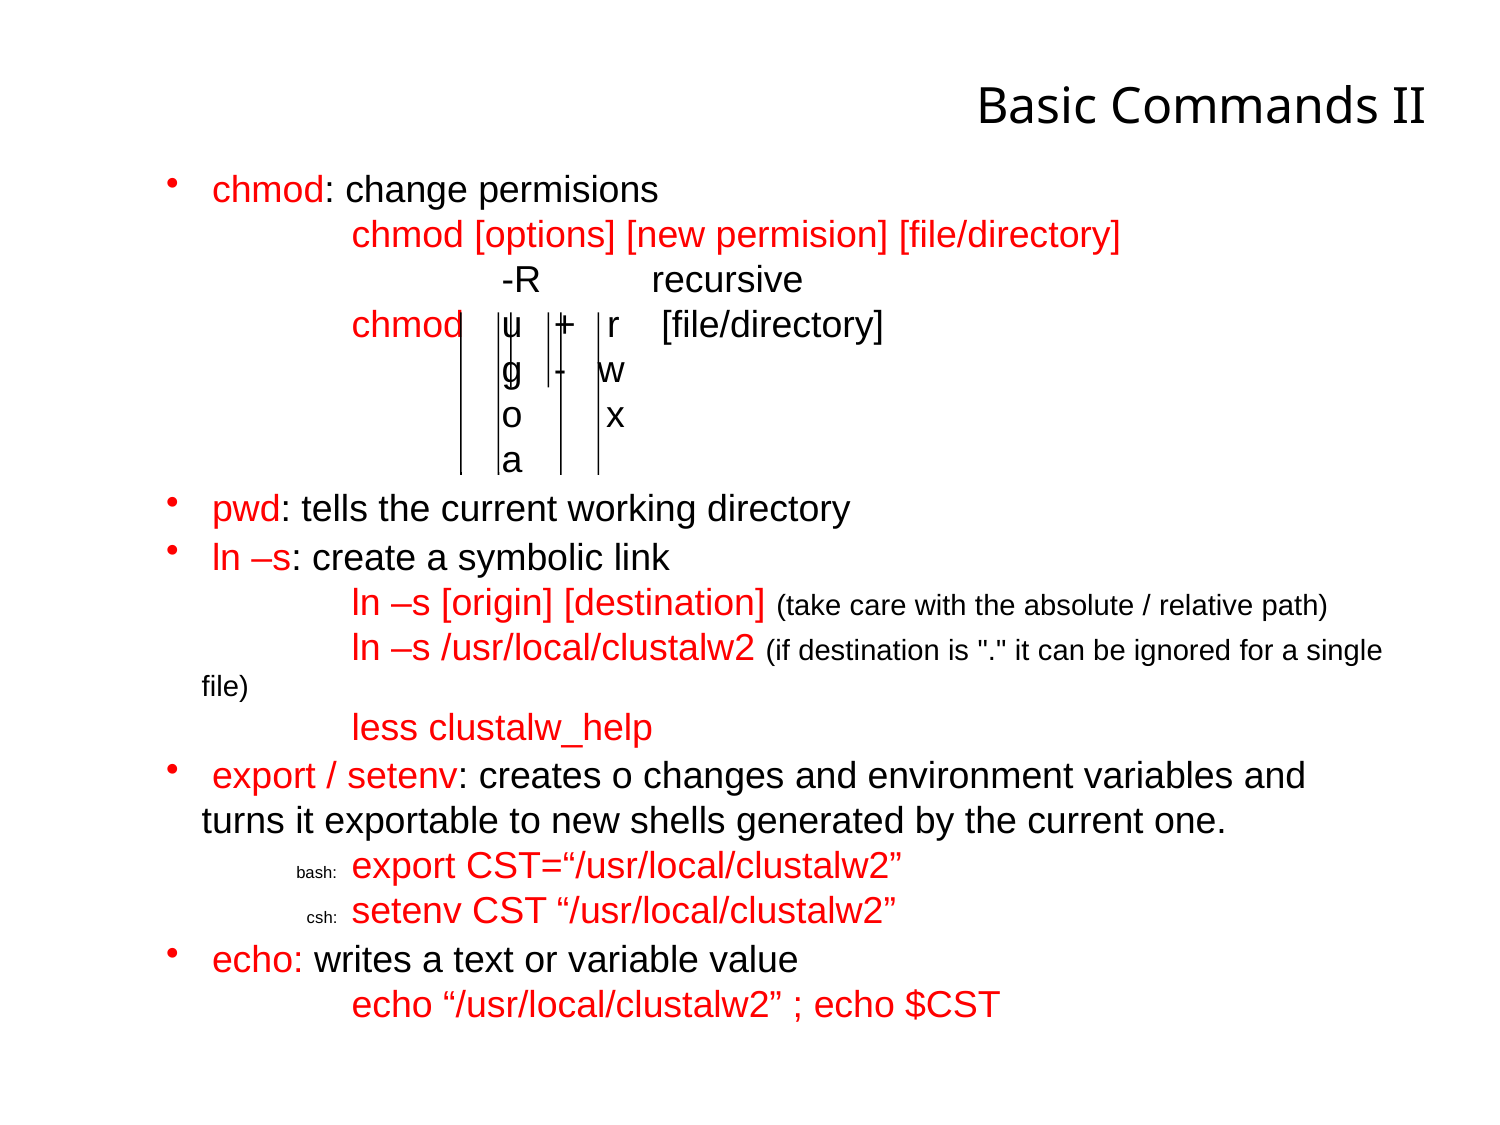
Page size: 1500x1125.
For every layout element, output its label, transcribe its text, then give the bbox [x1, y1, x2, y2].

text_box Basic Commands II [961, 65, 1442, 141]
text_box chmod: change permisions chmod [options] [new permision] [file/directory] -R recursive chmod u + r [file/directory] g - w o x a pwd: tells the current working directory ln –s: create a symbolic link ln –s [origin] [destination] (take care with the absolute / relative path) ln –s /usr/local/clustalw2 (if destination is "." it can be ignored for a single file) less clustalw_help export / setenv: creates o changes and environment variables and turns it exportable to new shells generated by the current one. bash: export CST=“/usr/local/clustalw2” csh: setenv CST “/usr/local/clustalw2” echo: writes a text or variable value echo “/usr/local/clustalw2” ; echo $CST [151, 157, 1414, 1033]
